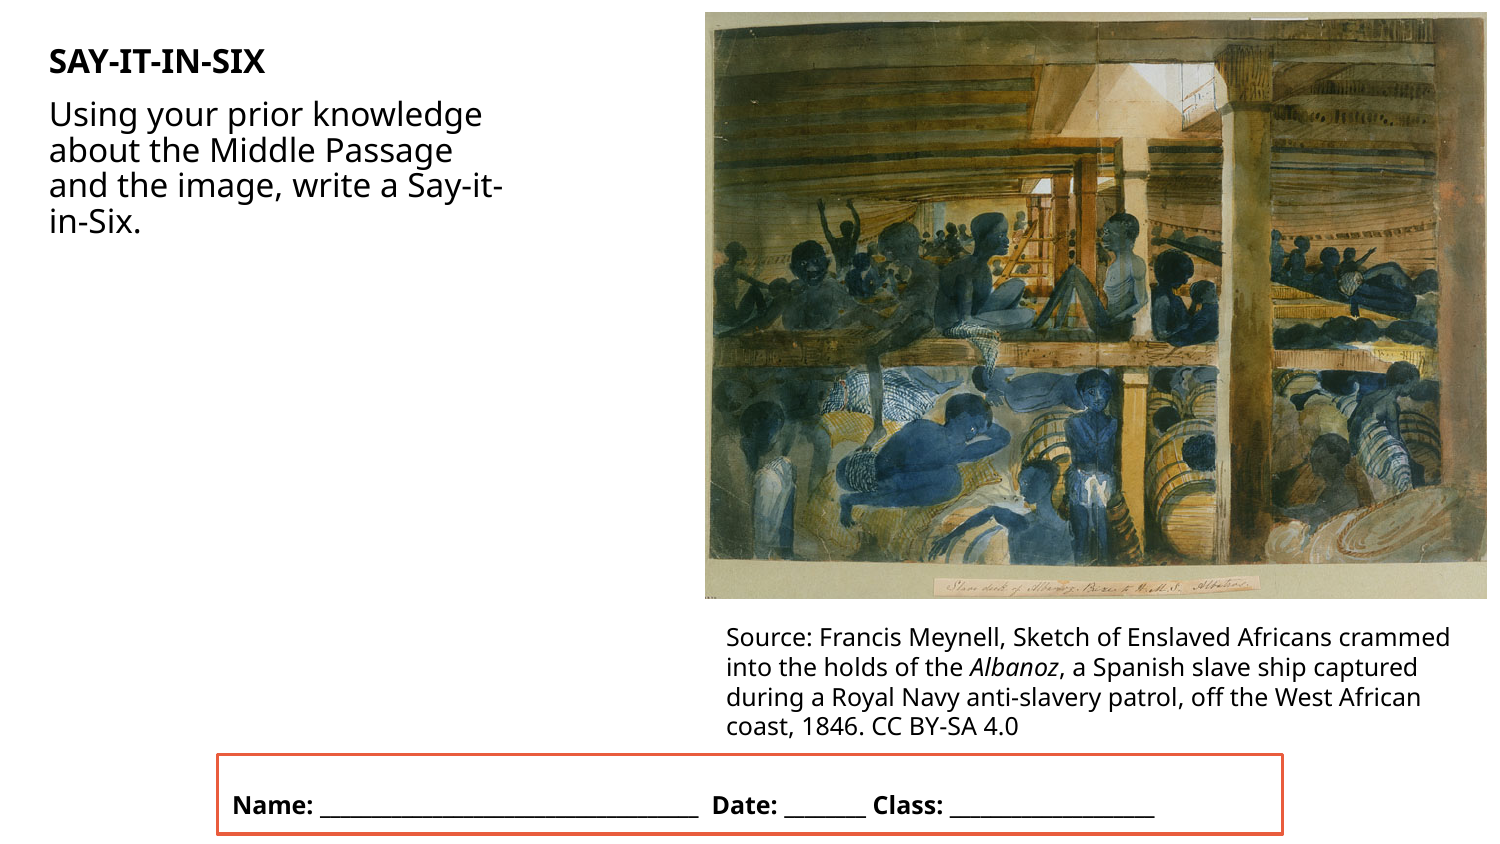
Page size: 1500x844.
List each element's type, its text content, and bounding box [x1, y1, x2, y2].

text_box Source: Francis Meynell, Sketch of Enslaved Africans crammed into the holds of the Albanoz, a Spanish slave ship captured during a Royal Navy anti-slavery patrol, off the West African coast, 1846. CC BY-SA 4.0 [711, 606, 1493, 756]
text_box Name: _____________________________________ Date: ________ Class: ____________________ [217, 754, 1283, 834]
text_box SAY-IT-IN-SIX Using your prior knowledge about the Middle Passage and the image, write a Say-it-in-Six. [34, 29, 527, 257]
picture [705, 12, 1487, 599]
